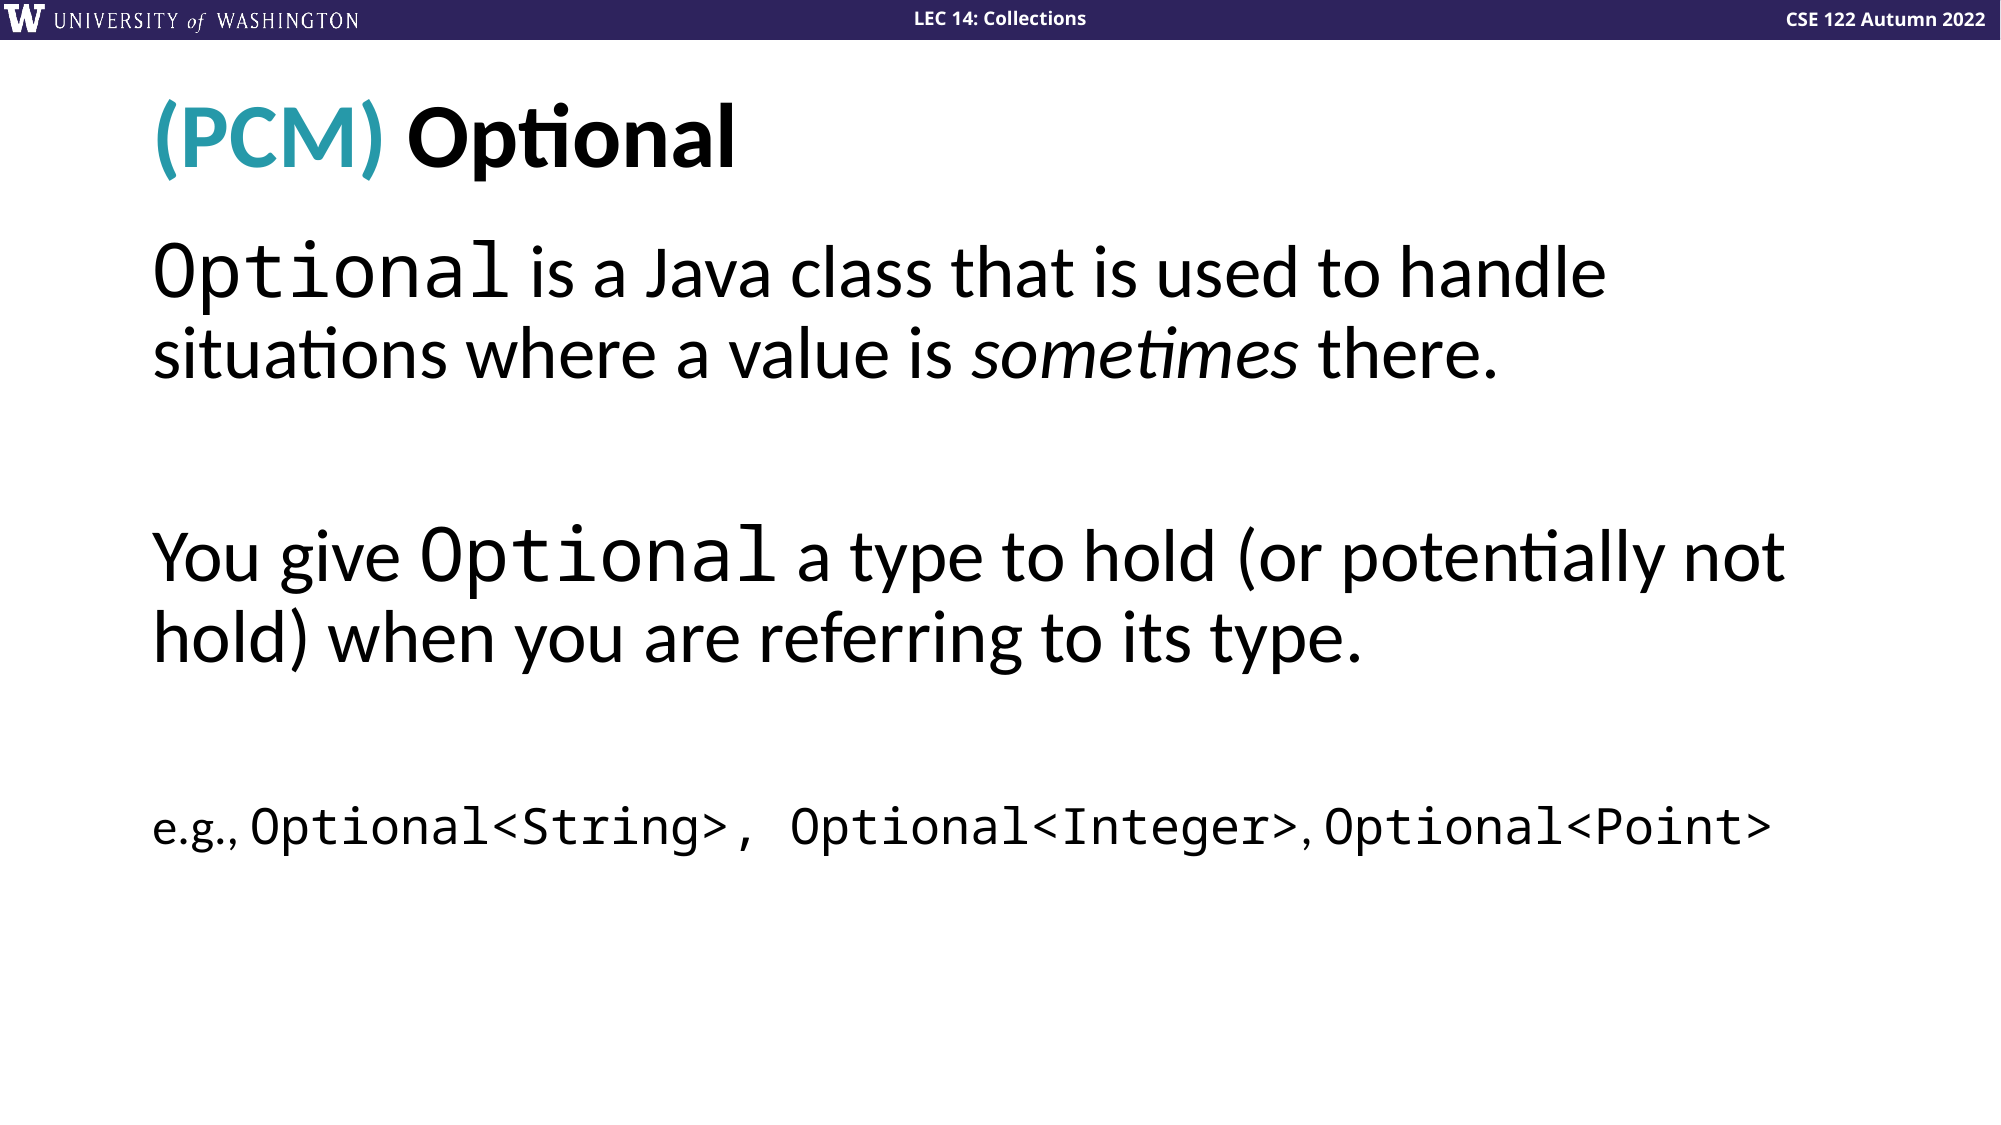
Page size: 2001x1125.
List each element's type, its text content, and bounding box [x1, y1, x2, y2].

list Optional is a Java class that is used to handle situations where a value is sometimes there. You give Optional a type to hold (or potentially not hold) when you are referring to its type. e.g., Optional<String>, Optional<Integer>, Optional<Point> [137, 224, 1863, 1014]
title (PCM) Optional [137, 74, 1863, 200]
picture [4, 4, 358, 33]
